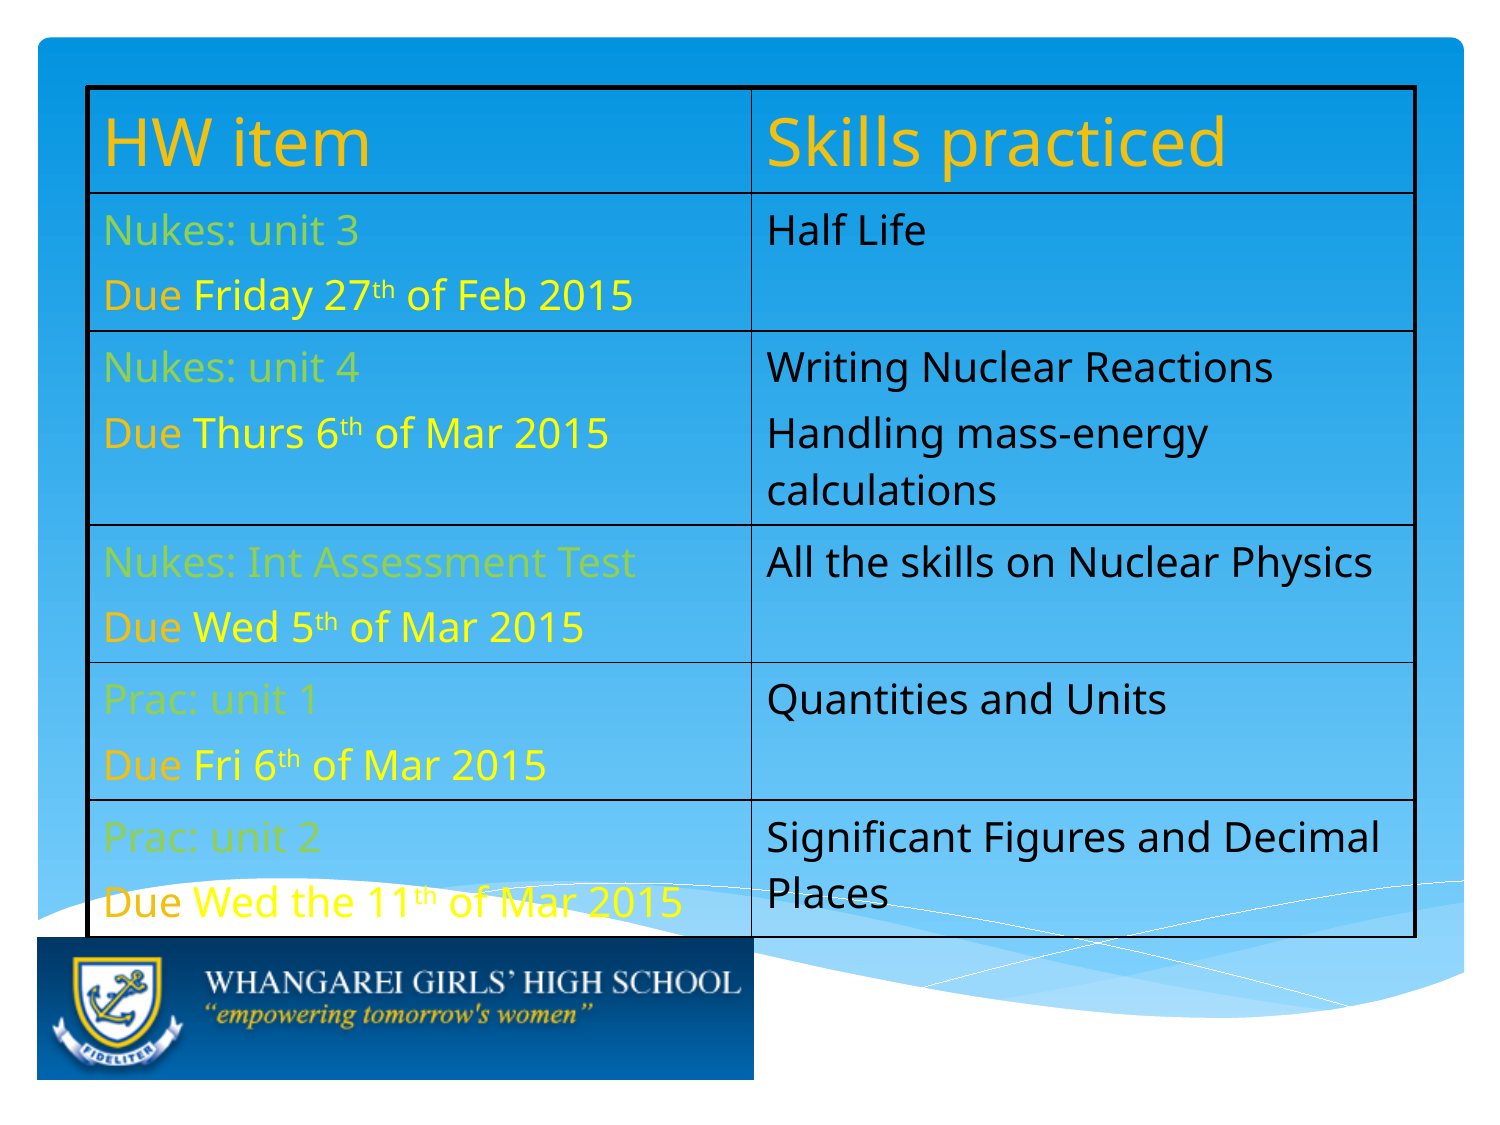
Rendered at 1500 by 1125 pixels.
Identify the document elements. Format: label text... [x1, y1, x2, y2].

table_cell All the skills on Nuclear Physics [752, 526, 1413, 662]
table_cell Writing Nuclear Reactions Handling mass-energy calculations [752, 332, 1413, 524]
table_cell Nukes: unit 3 Due Friday 27th of Feb 2015 [90, 194, 751, 330]
table_cell Nukes: unit 4 Due Thurs 6th of Mar 2015 [90, 332, 751, 524]
table_header HW item [90, 90, 751, 192]
picture [37, 937, 754, 1080]
table_header Skills practiced [752, 90, 1413, 192]
table_cell Prac: unit 2 Due Wed the 11th of Mar 2015 [90, 801, 751, 935]
table_cell Prac: unit 1 Due Fri 6th of Mar 2015 [90, 663, 751, 799]
table_cell Significant Figures and Decimal Places [752, 801, 1413, 936]
table_cell Half Life [752, 194, 1413, 330]
table_cell Quantities and Units [752, 663, 1413, 799]
table_cell Nukes: Int Assessment Test Due Wed 5th of Mar 2015 [90, 526, 751, 662]
